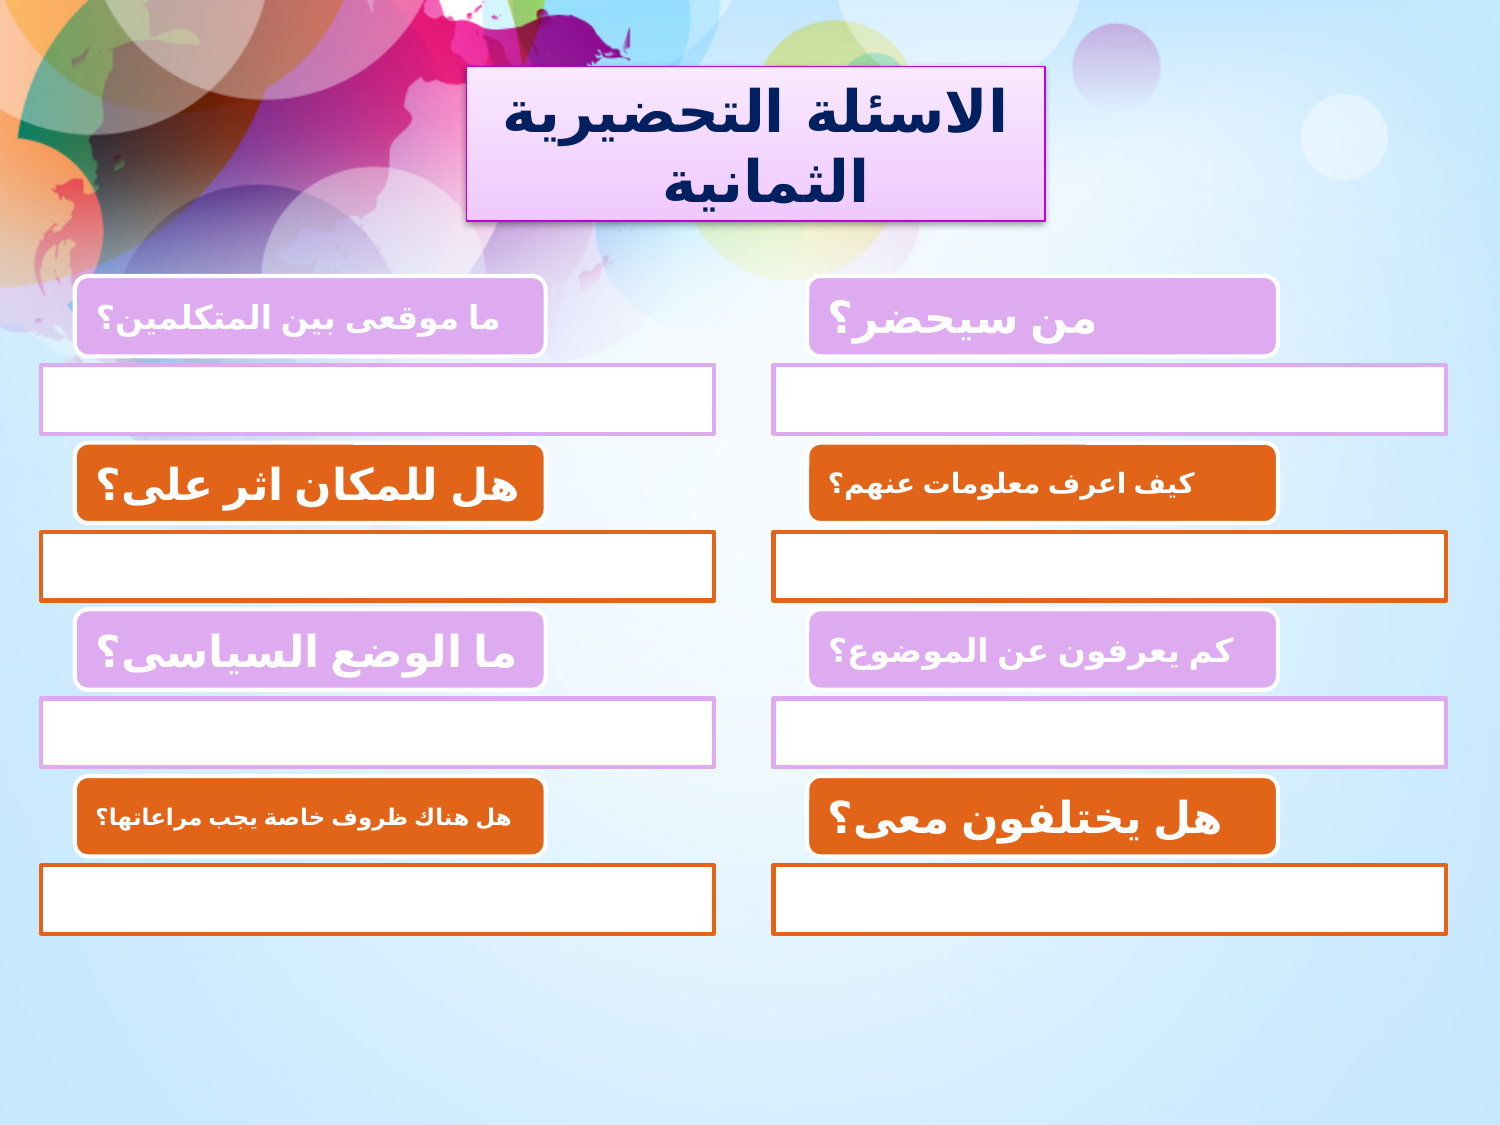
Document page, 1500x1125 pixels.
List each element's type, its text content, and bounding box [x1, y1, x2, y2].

picture [0, 0, 1500, 1125]
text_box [40, 266, 714, 935]
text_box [773, 266, 1447, 935]
text_box الاسئلة التحضيرية الثمانية [466, 66, 1046, 222]
